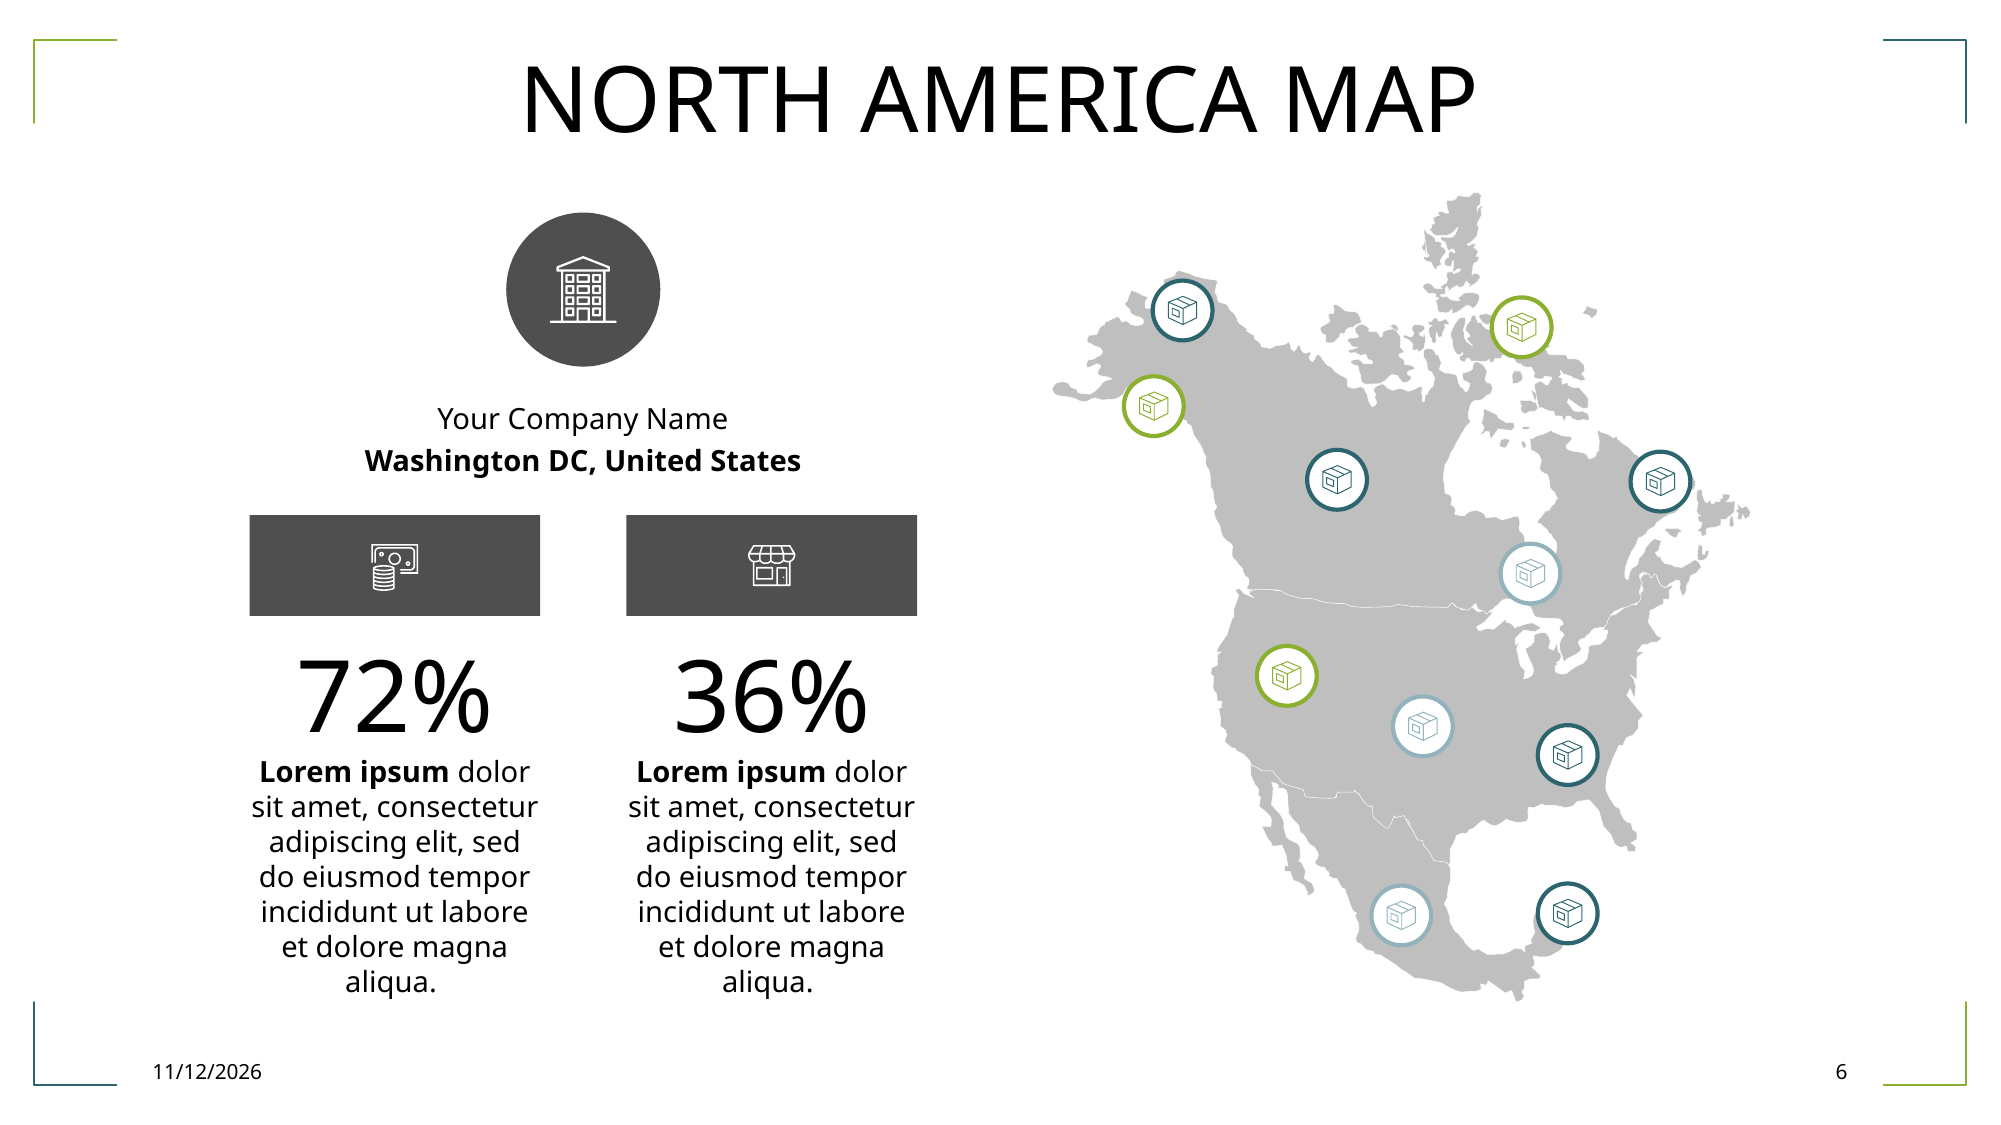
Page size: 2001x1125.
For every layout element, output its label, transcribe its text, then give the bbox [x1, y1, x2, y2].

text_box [1052, 192, 1751, 1003]
slide_number 6 [1412, 1042, 1863, 1103]
text_box [33, 39, 118, 124]
text_box [1882, 39, 1967, 124]
text_box [33, 1001, 118, 1086]
text_box NORTH AMERICA MAP [116, 41, 1884, 152]
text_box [249, 212, 918, 983]
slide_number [137, 1042, 588, 1103]
text_box [1882, 1001, 1967, 1086]
